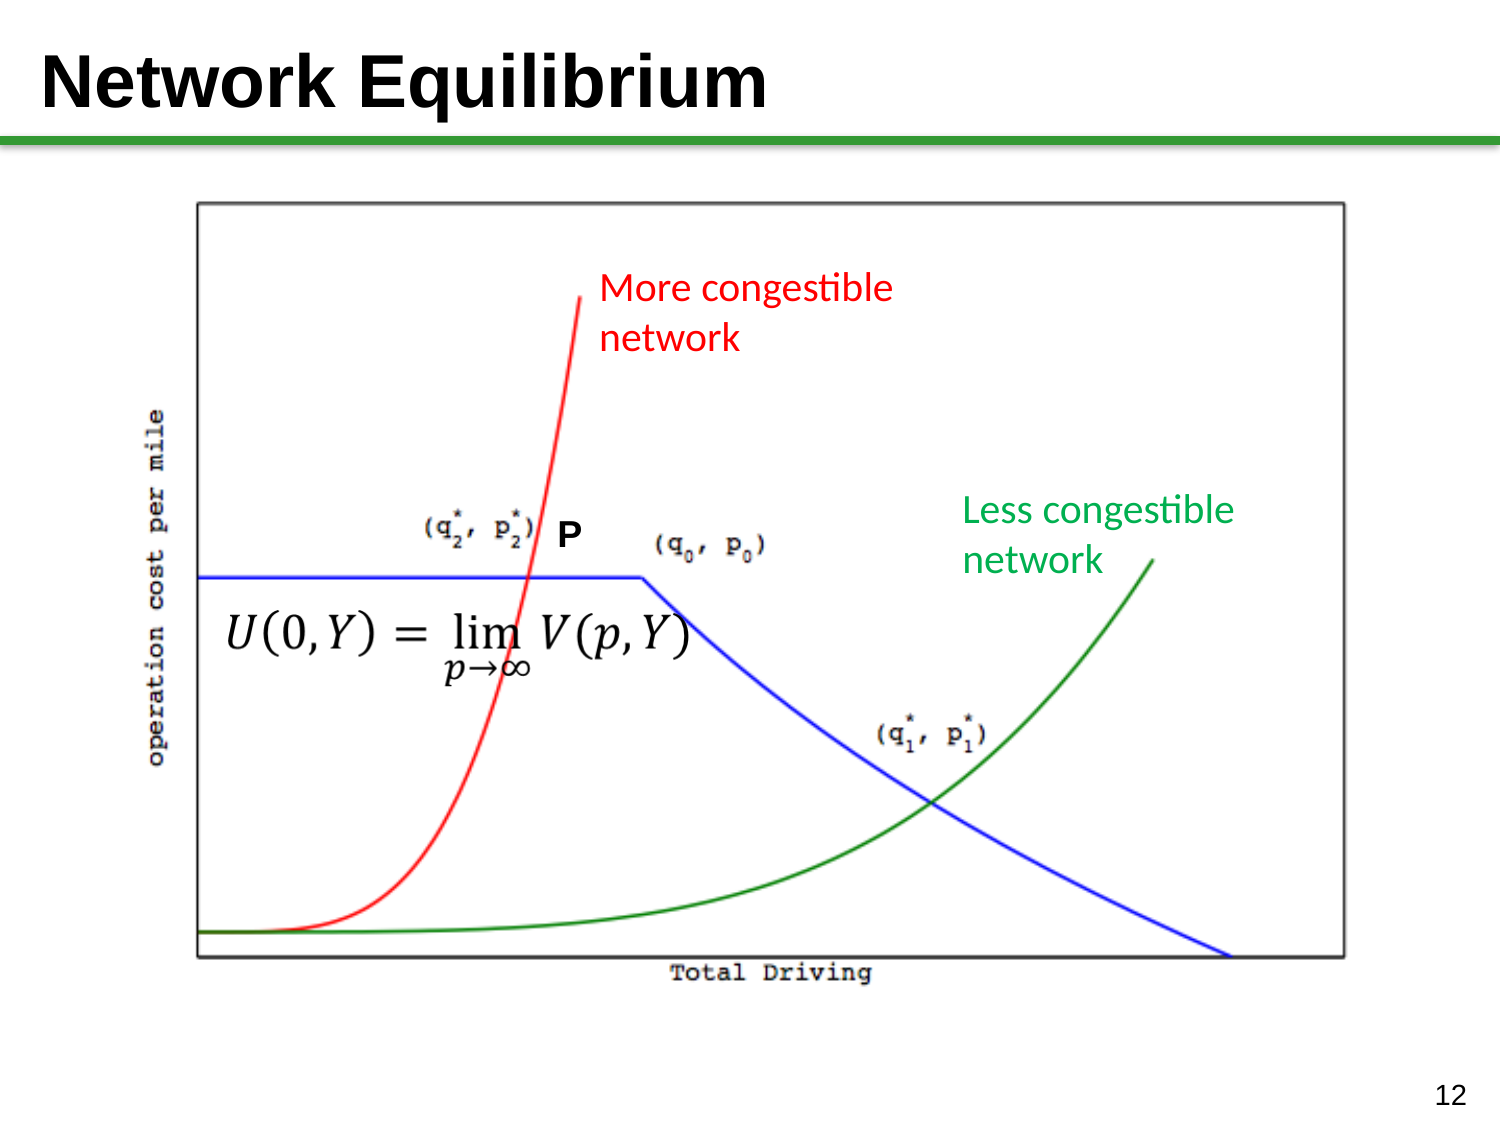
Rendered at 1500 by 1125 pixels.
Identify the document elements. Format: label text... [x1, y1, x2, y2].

title Network Equilibrium [25, 18, 1483, 134]
text_box [0, 136, 1500, 145]
picture [126, 177, 1381, 1010]
slide_number 12 [1390, 1063, 1482, 1124]
